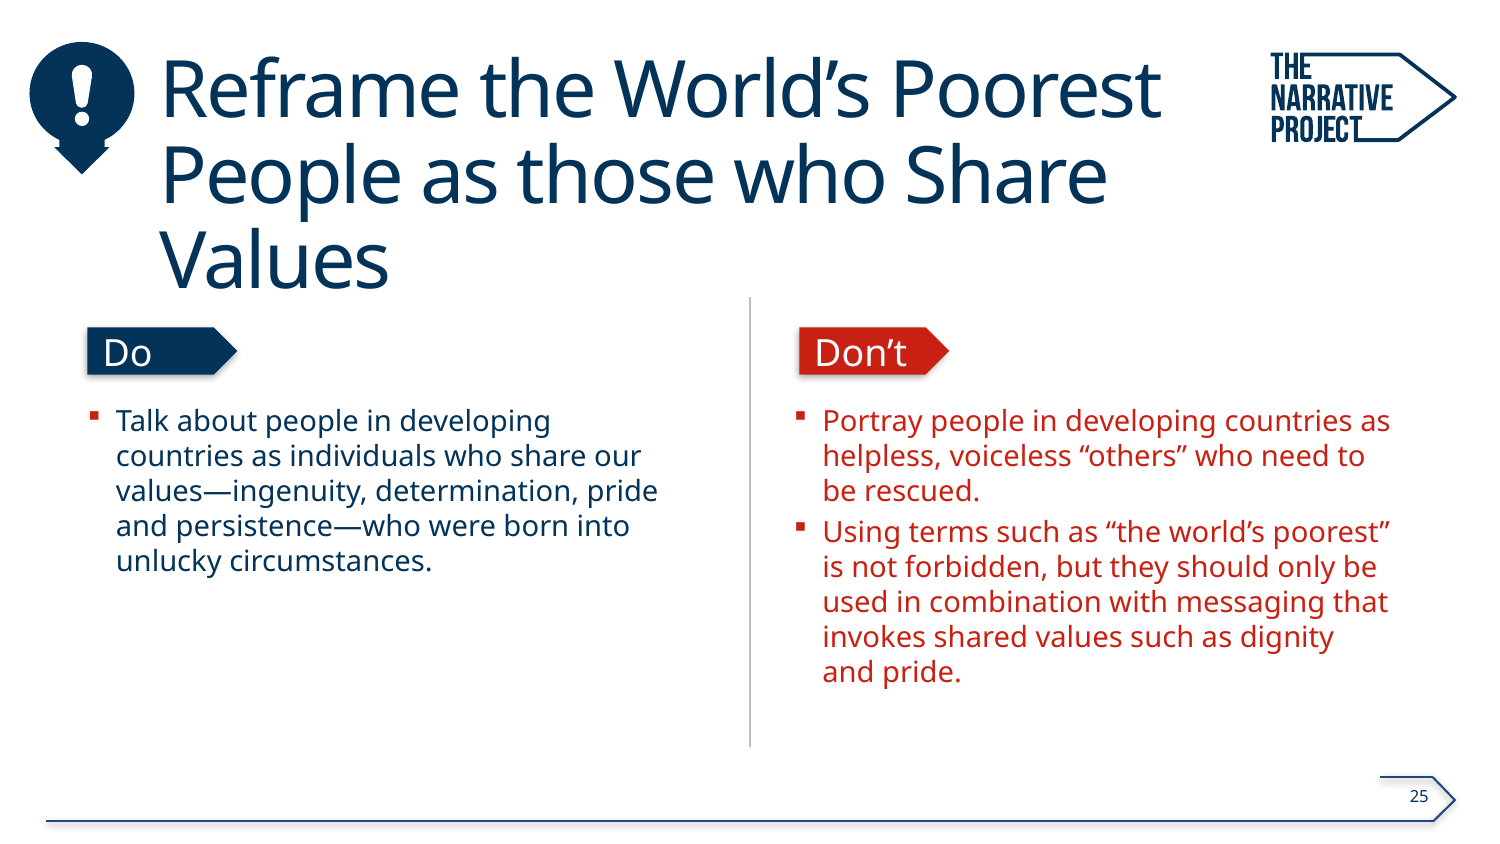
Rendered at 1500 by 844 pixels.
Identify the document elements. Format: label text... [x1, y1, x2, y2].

title Reframe the World’s Poorest People as those who Share Values [159, 49, 1247, 146]
text_box Don’t [798, 326, 951, 376]
list Talk about people in developing countries as individuals who share our values—ingenuity, determination, pride and persistence—who were born into unlucky circumstances. [87, 394, 688, 800]
list Portray people in developing countries as helpless, voiceless “others” who need to be rescued. Using terms such as “the world’s poorest” is not forbidden, but they should only be used in combination with messaging that invokes shared values such as dignity and pride. [793, 394, 1394, 800]
slide_number 25 [1093, 775, 1444, 820]
text_box Do [86, 326, 239, 376]
